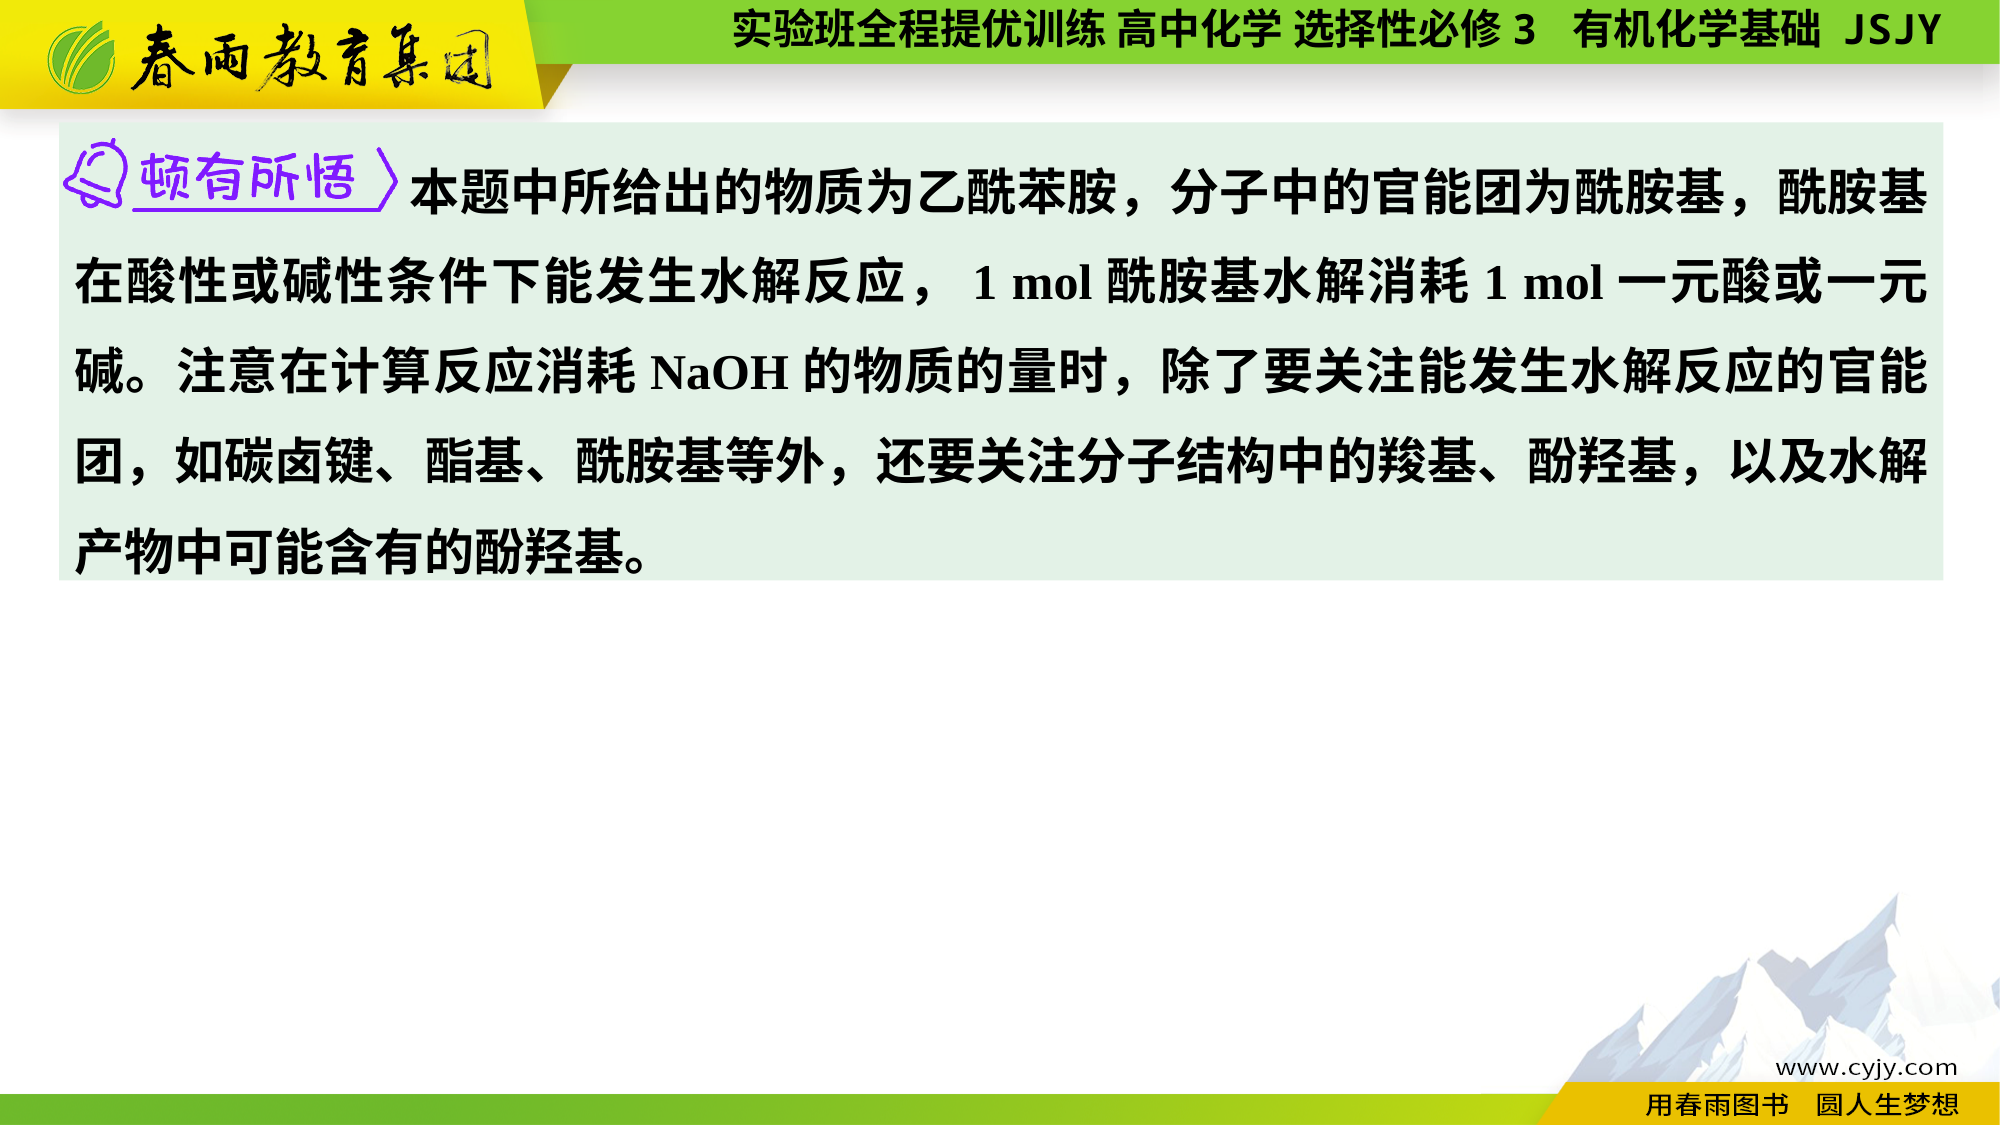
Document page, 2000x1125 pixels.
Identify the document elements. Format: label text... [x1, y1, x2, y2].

picture [0, 0, 2000, 1125]
list 本题中所给出的物质为乙酰苯胺，分子中的官能团为酰胺基，酰胺基在酸性或碱性条件下能发生水解反应，1 mol酰胺基水解消耗1 mol一元酸或一元碱。注意在计算反应消耗NaOH的物质的量时，除了要关注能发生水解反应的官能团，如碳卤键、酯基、酰胺基等外，还要关注分子结构中的羧基、酚羟基，以及水解产物中可能含有的酚羟基。 [59, 122, 1944, 581]
